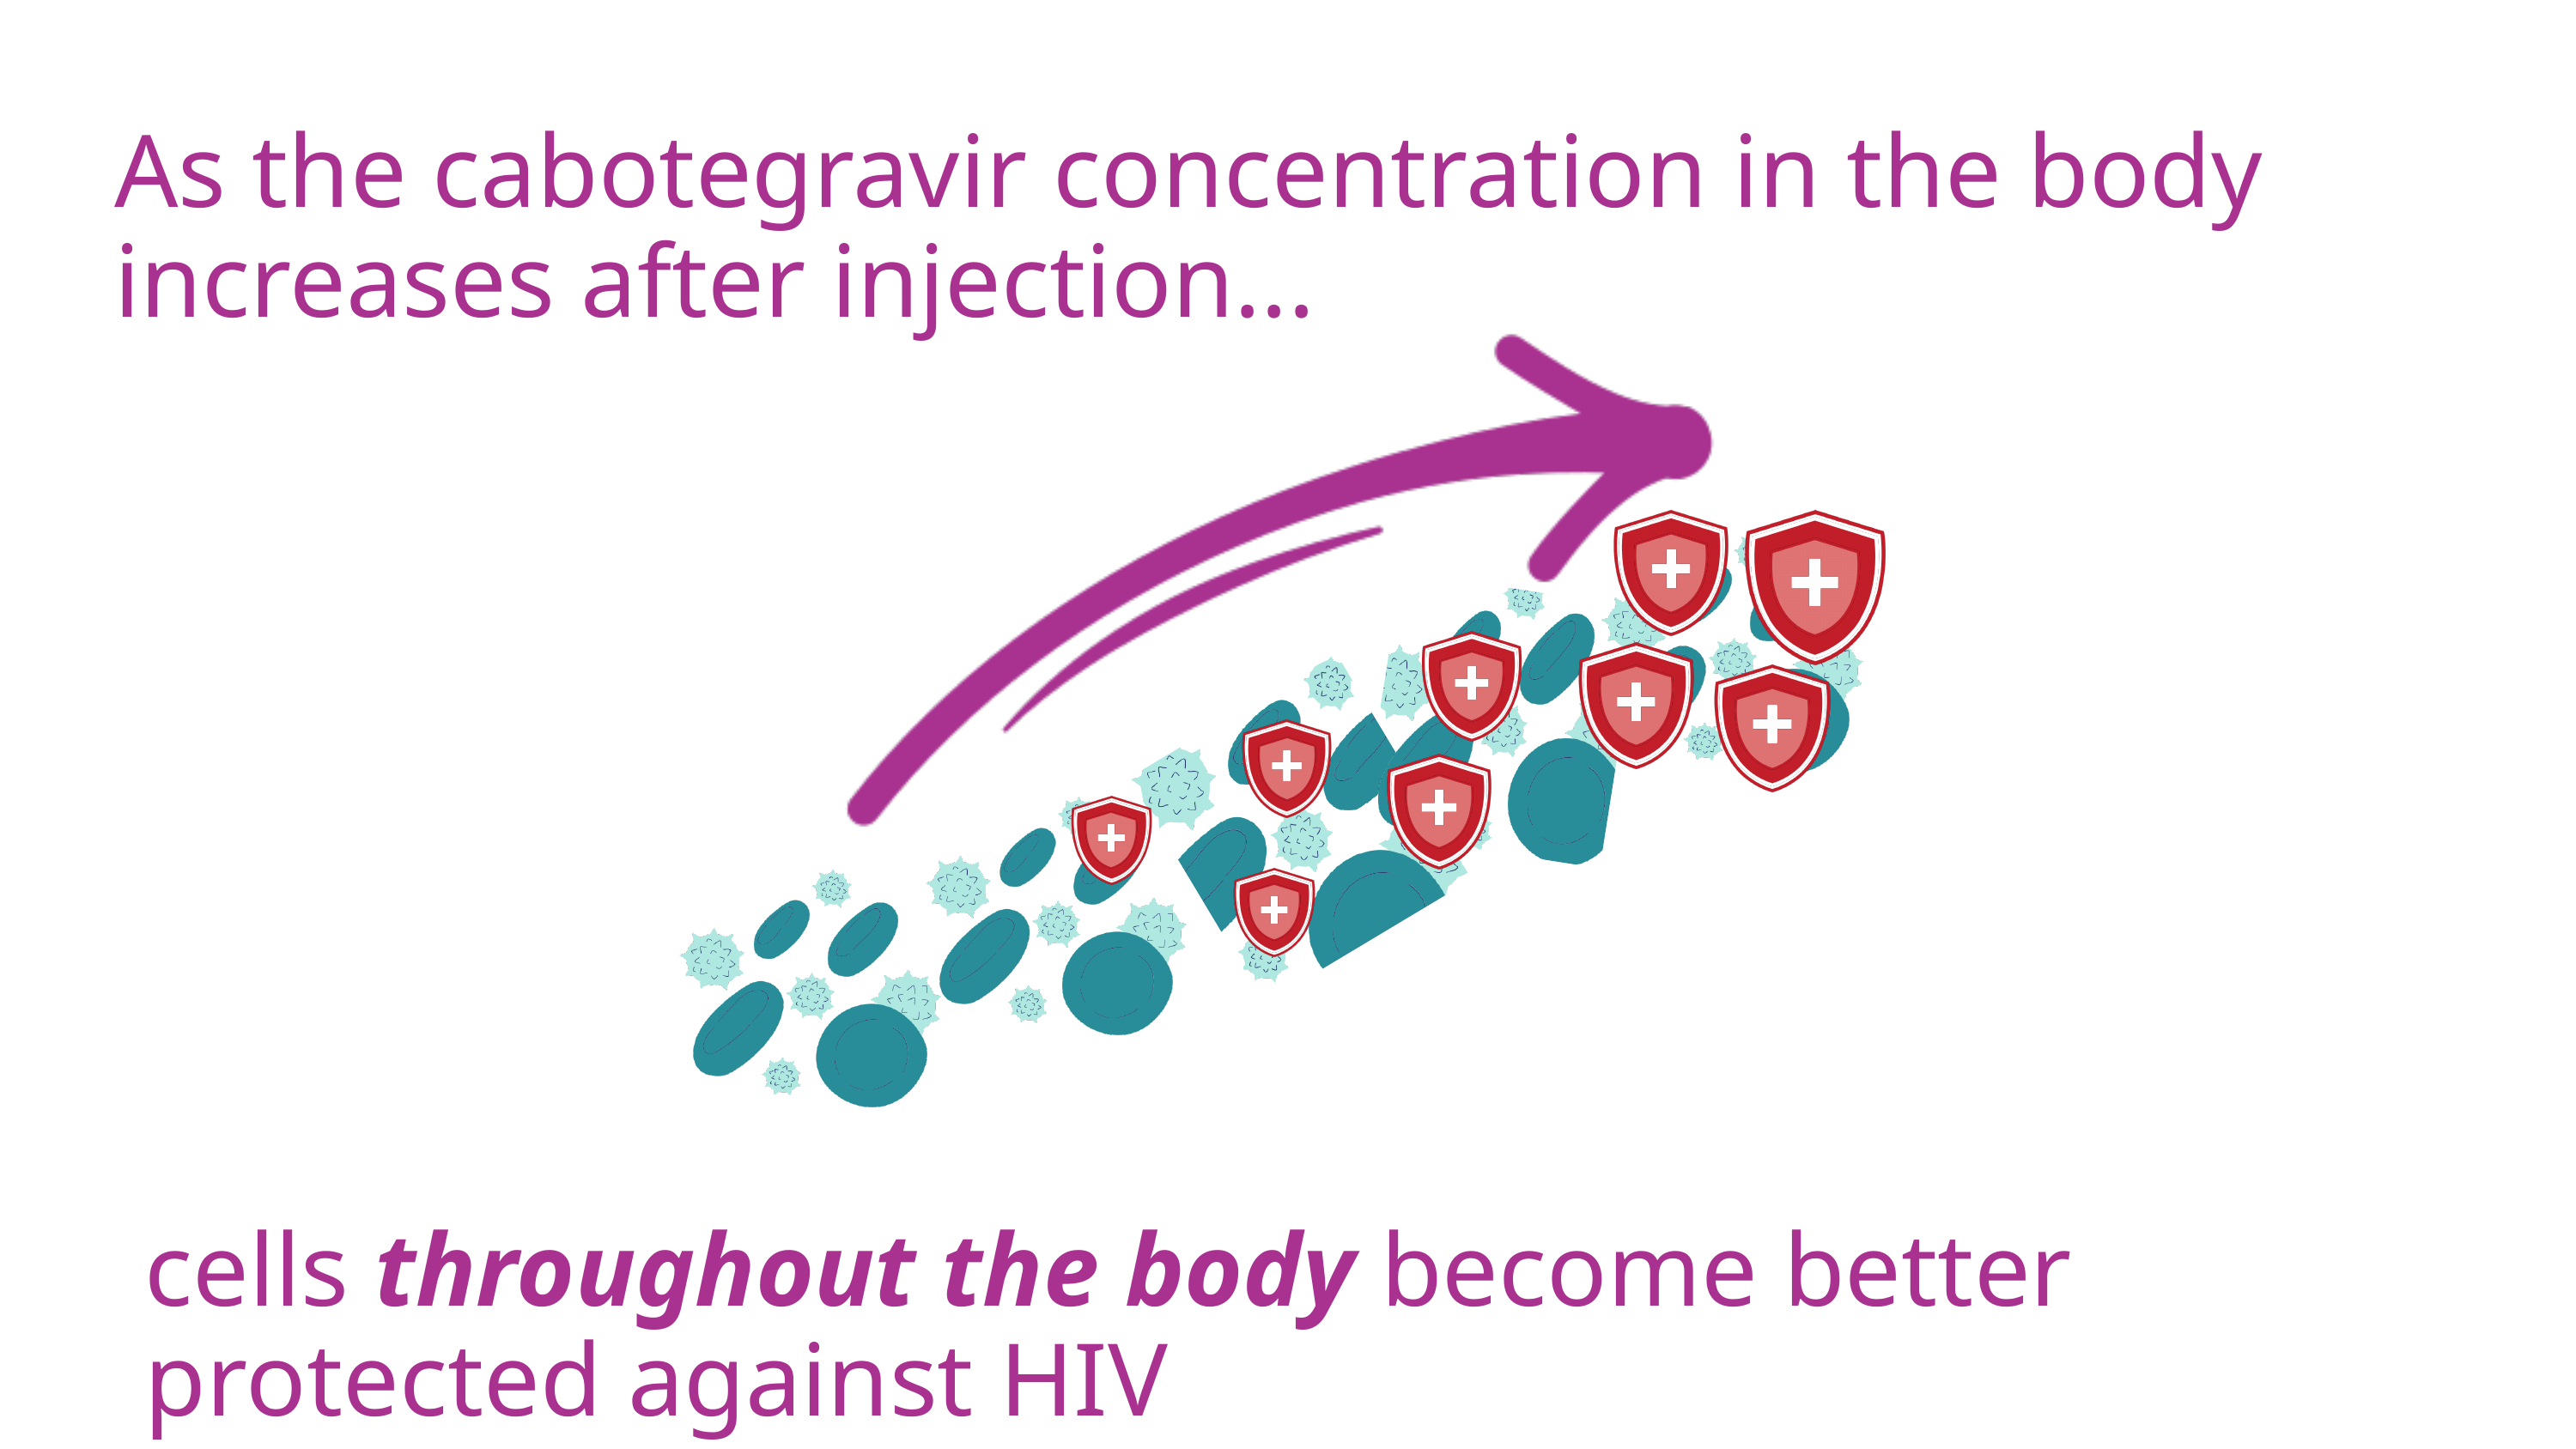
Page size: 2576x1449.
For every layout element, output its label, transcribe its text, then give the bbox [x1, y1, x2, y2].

text_box cells throughout the body become better protected against HIV [144, 1217, 2462, 1449]
text_box As the cabotegravir concentration in the body increases after injection... [114, 118, 2432, 340]
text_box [677, 144, 1899, 1111]
